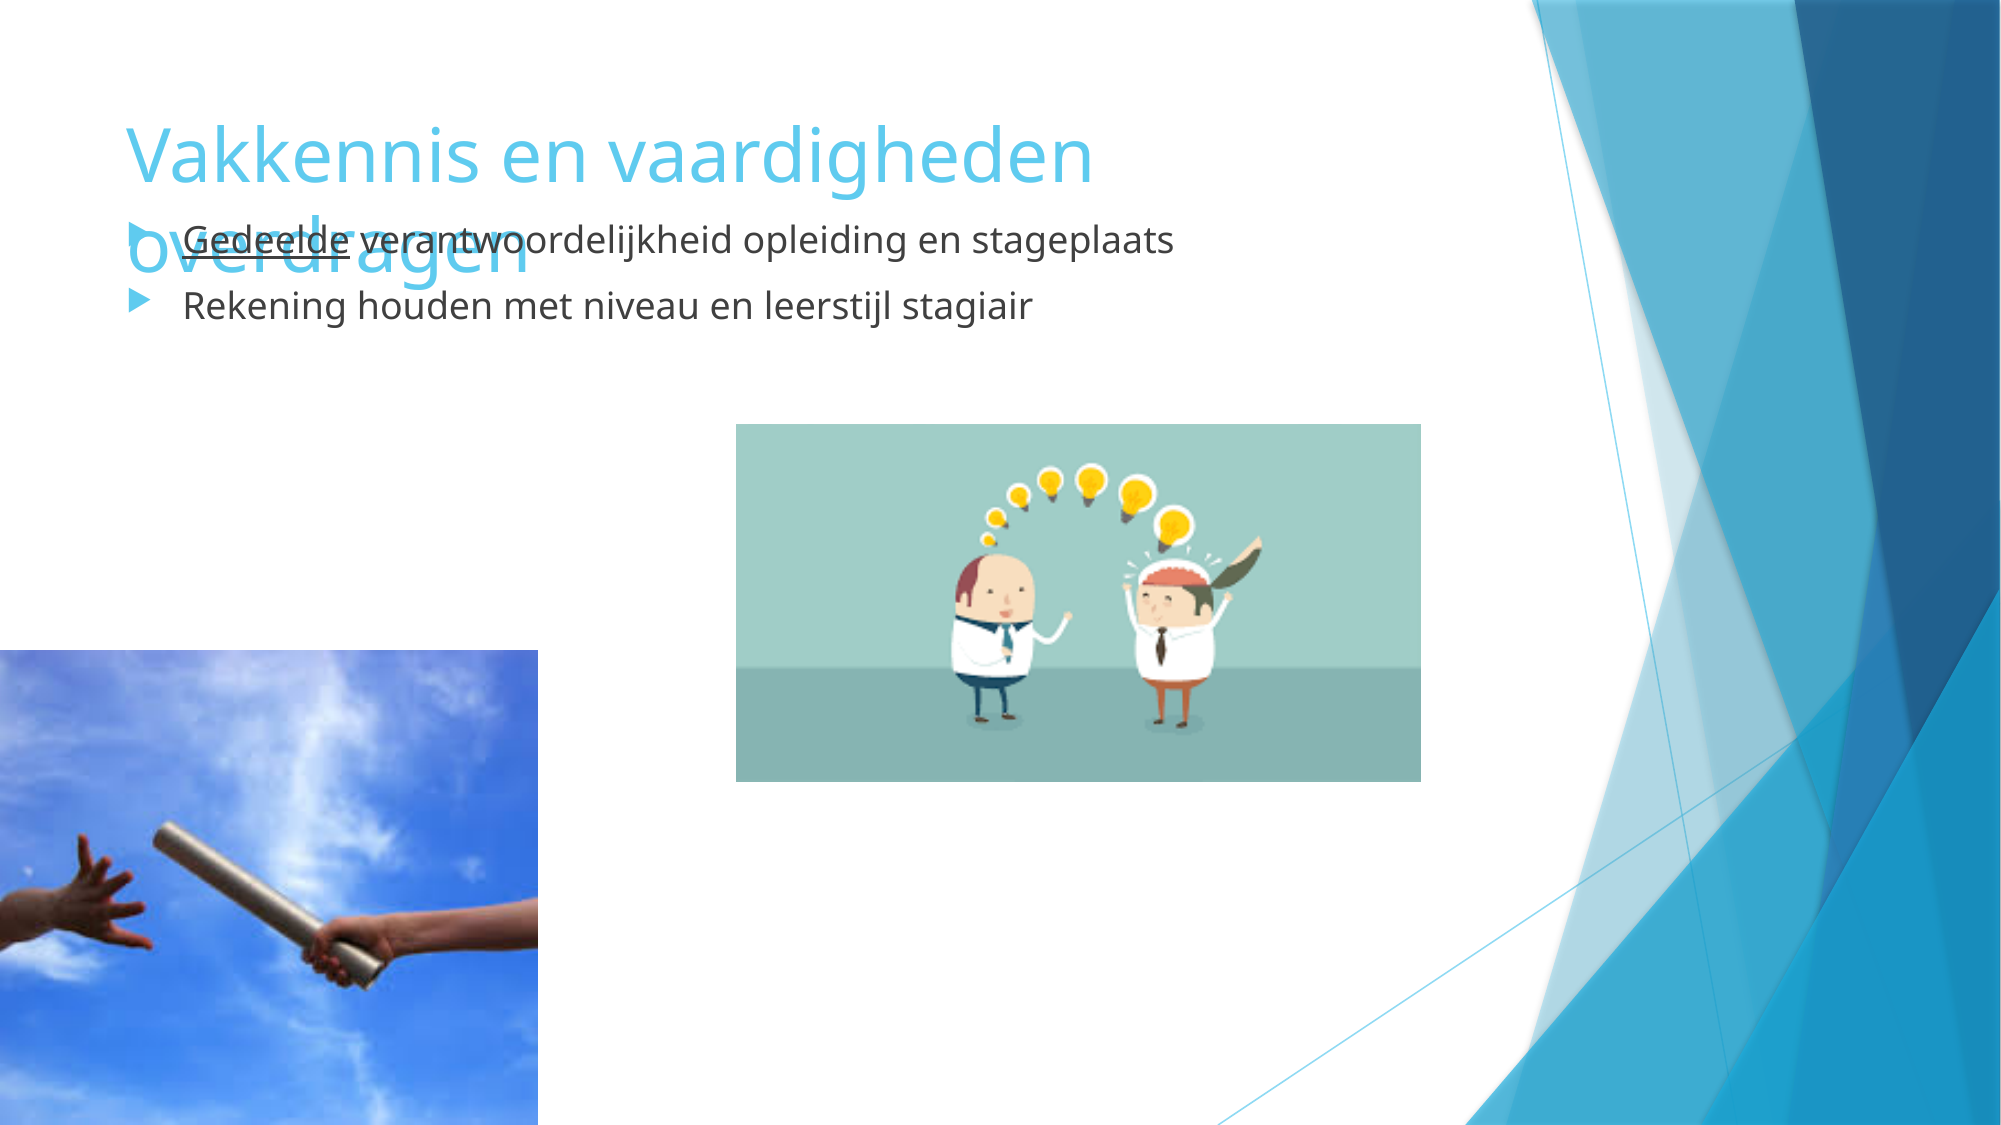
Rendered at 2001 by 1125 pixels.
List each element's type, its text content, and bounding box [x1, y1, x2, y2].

title Vakkennis en vaardigheden overdragen [111, 99, 1522, 208]
list Gedeelde verantwoordelijkheid opleiding en stageplaats Rekening houden met niveau en leerstijl stagiair [111, 208, 1522, 845]
picture [735, 424, 1422, 782]
picture [0, 649, 539, 1125]
